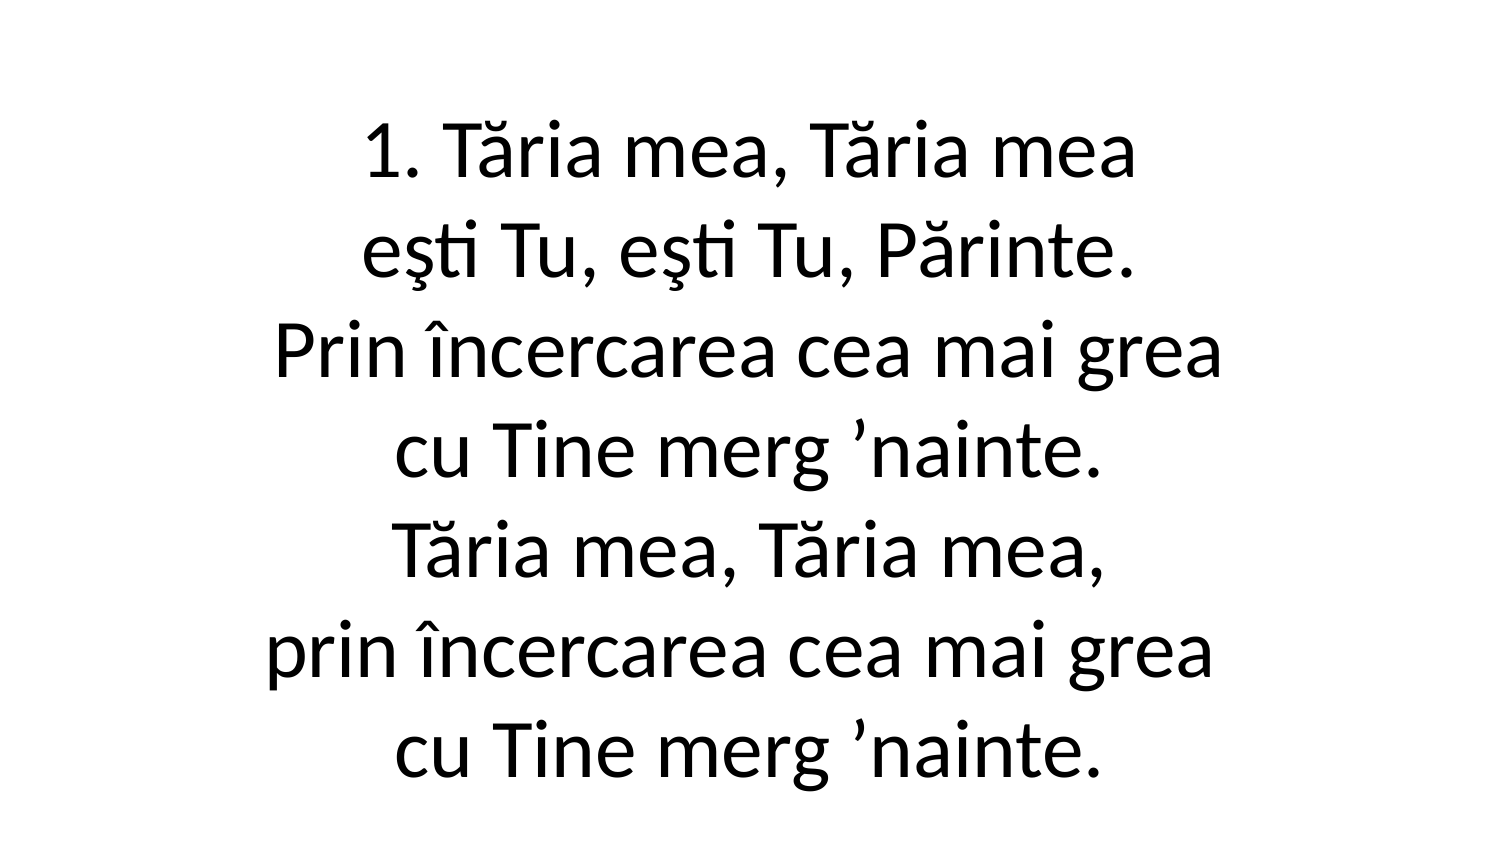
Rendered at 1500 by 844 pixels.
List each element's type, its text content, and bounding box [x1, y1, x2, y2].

text_box 1. Tăria mea, Tăria mea eşti Tu, eşti Tu, Părinte. Prin încercarea cea mai grea cu Tine merg ʼnainte. Tăria mea, Tăria mea, prin încercarea cea mai grea cu Tine merg ʼnainte. [249, 42, 1251, 802]
